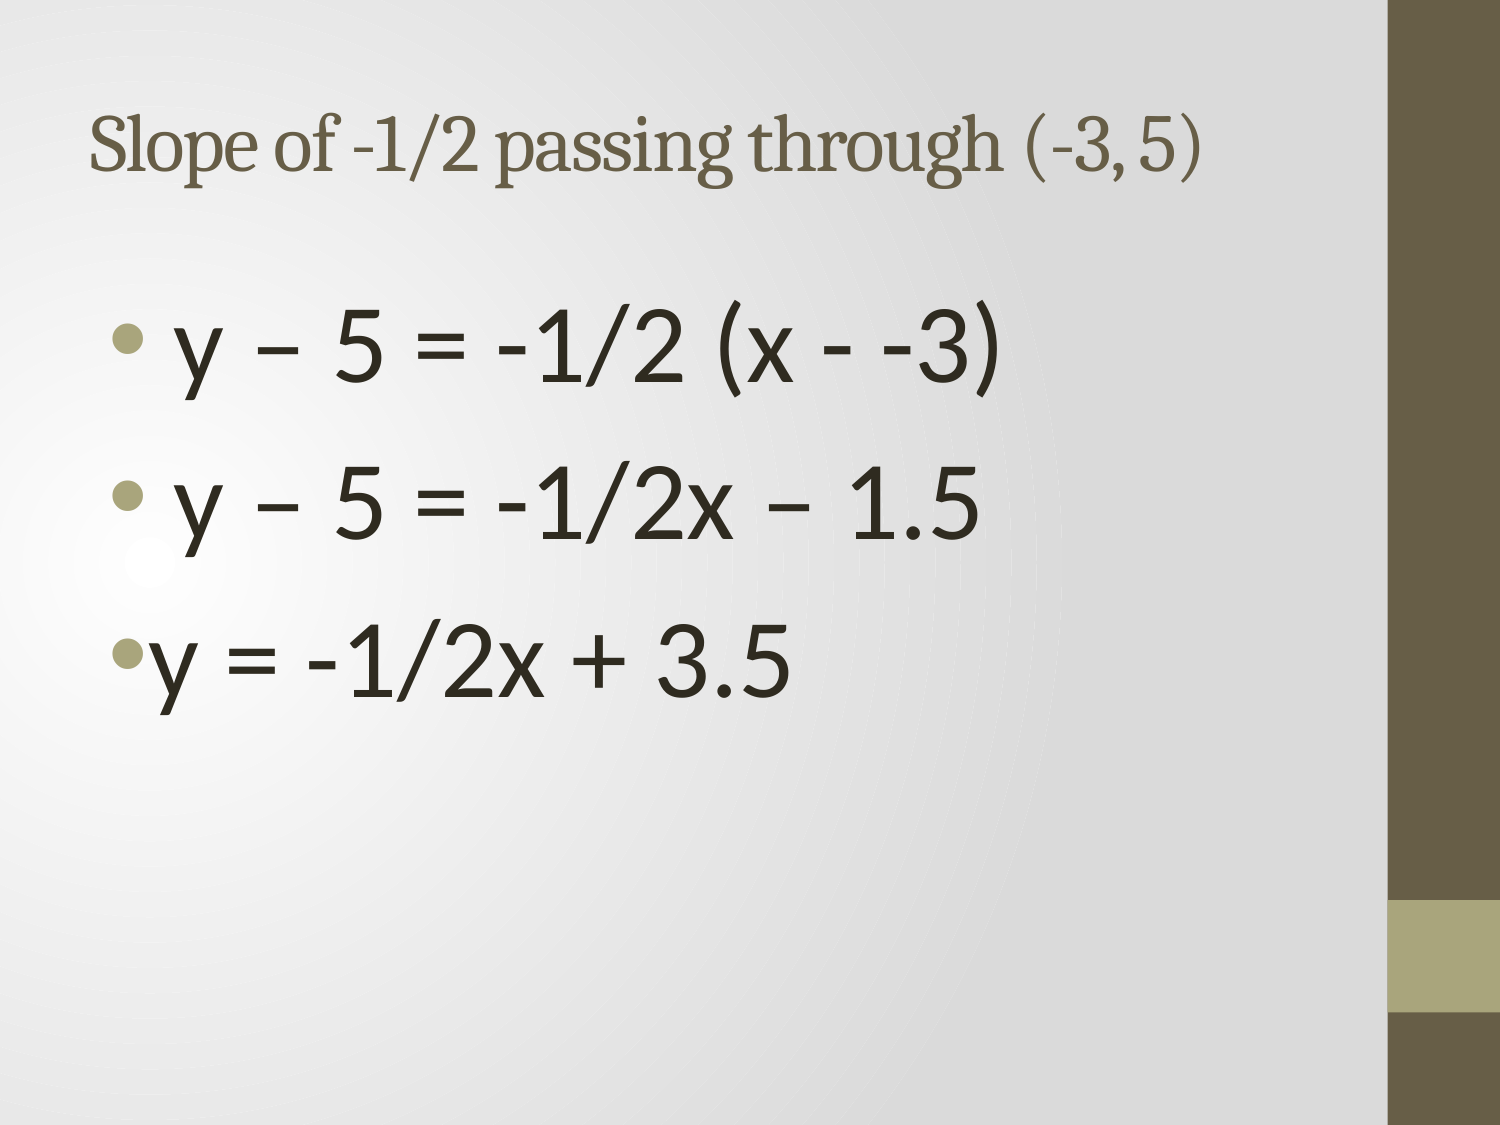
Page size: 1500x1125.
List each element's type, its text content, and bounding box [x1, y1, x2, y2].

list y – 5 = -1/2 (x - -3) y – 5 = -1/2x – 1.5 y = -1/2x + 3.5 [75, 262, 1325, 1050]
title Slope of -1/2 passing through (-3, 5) [75, 45, 1325, 233]
